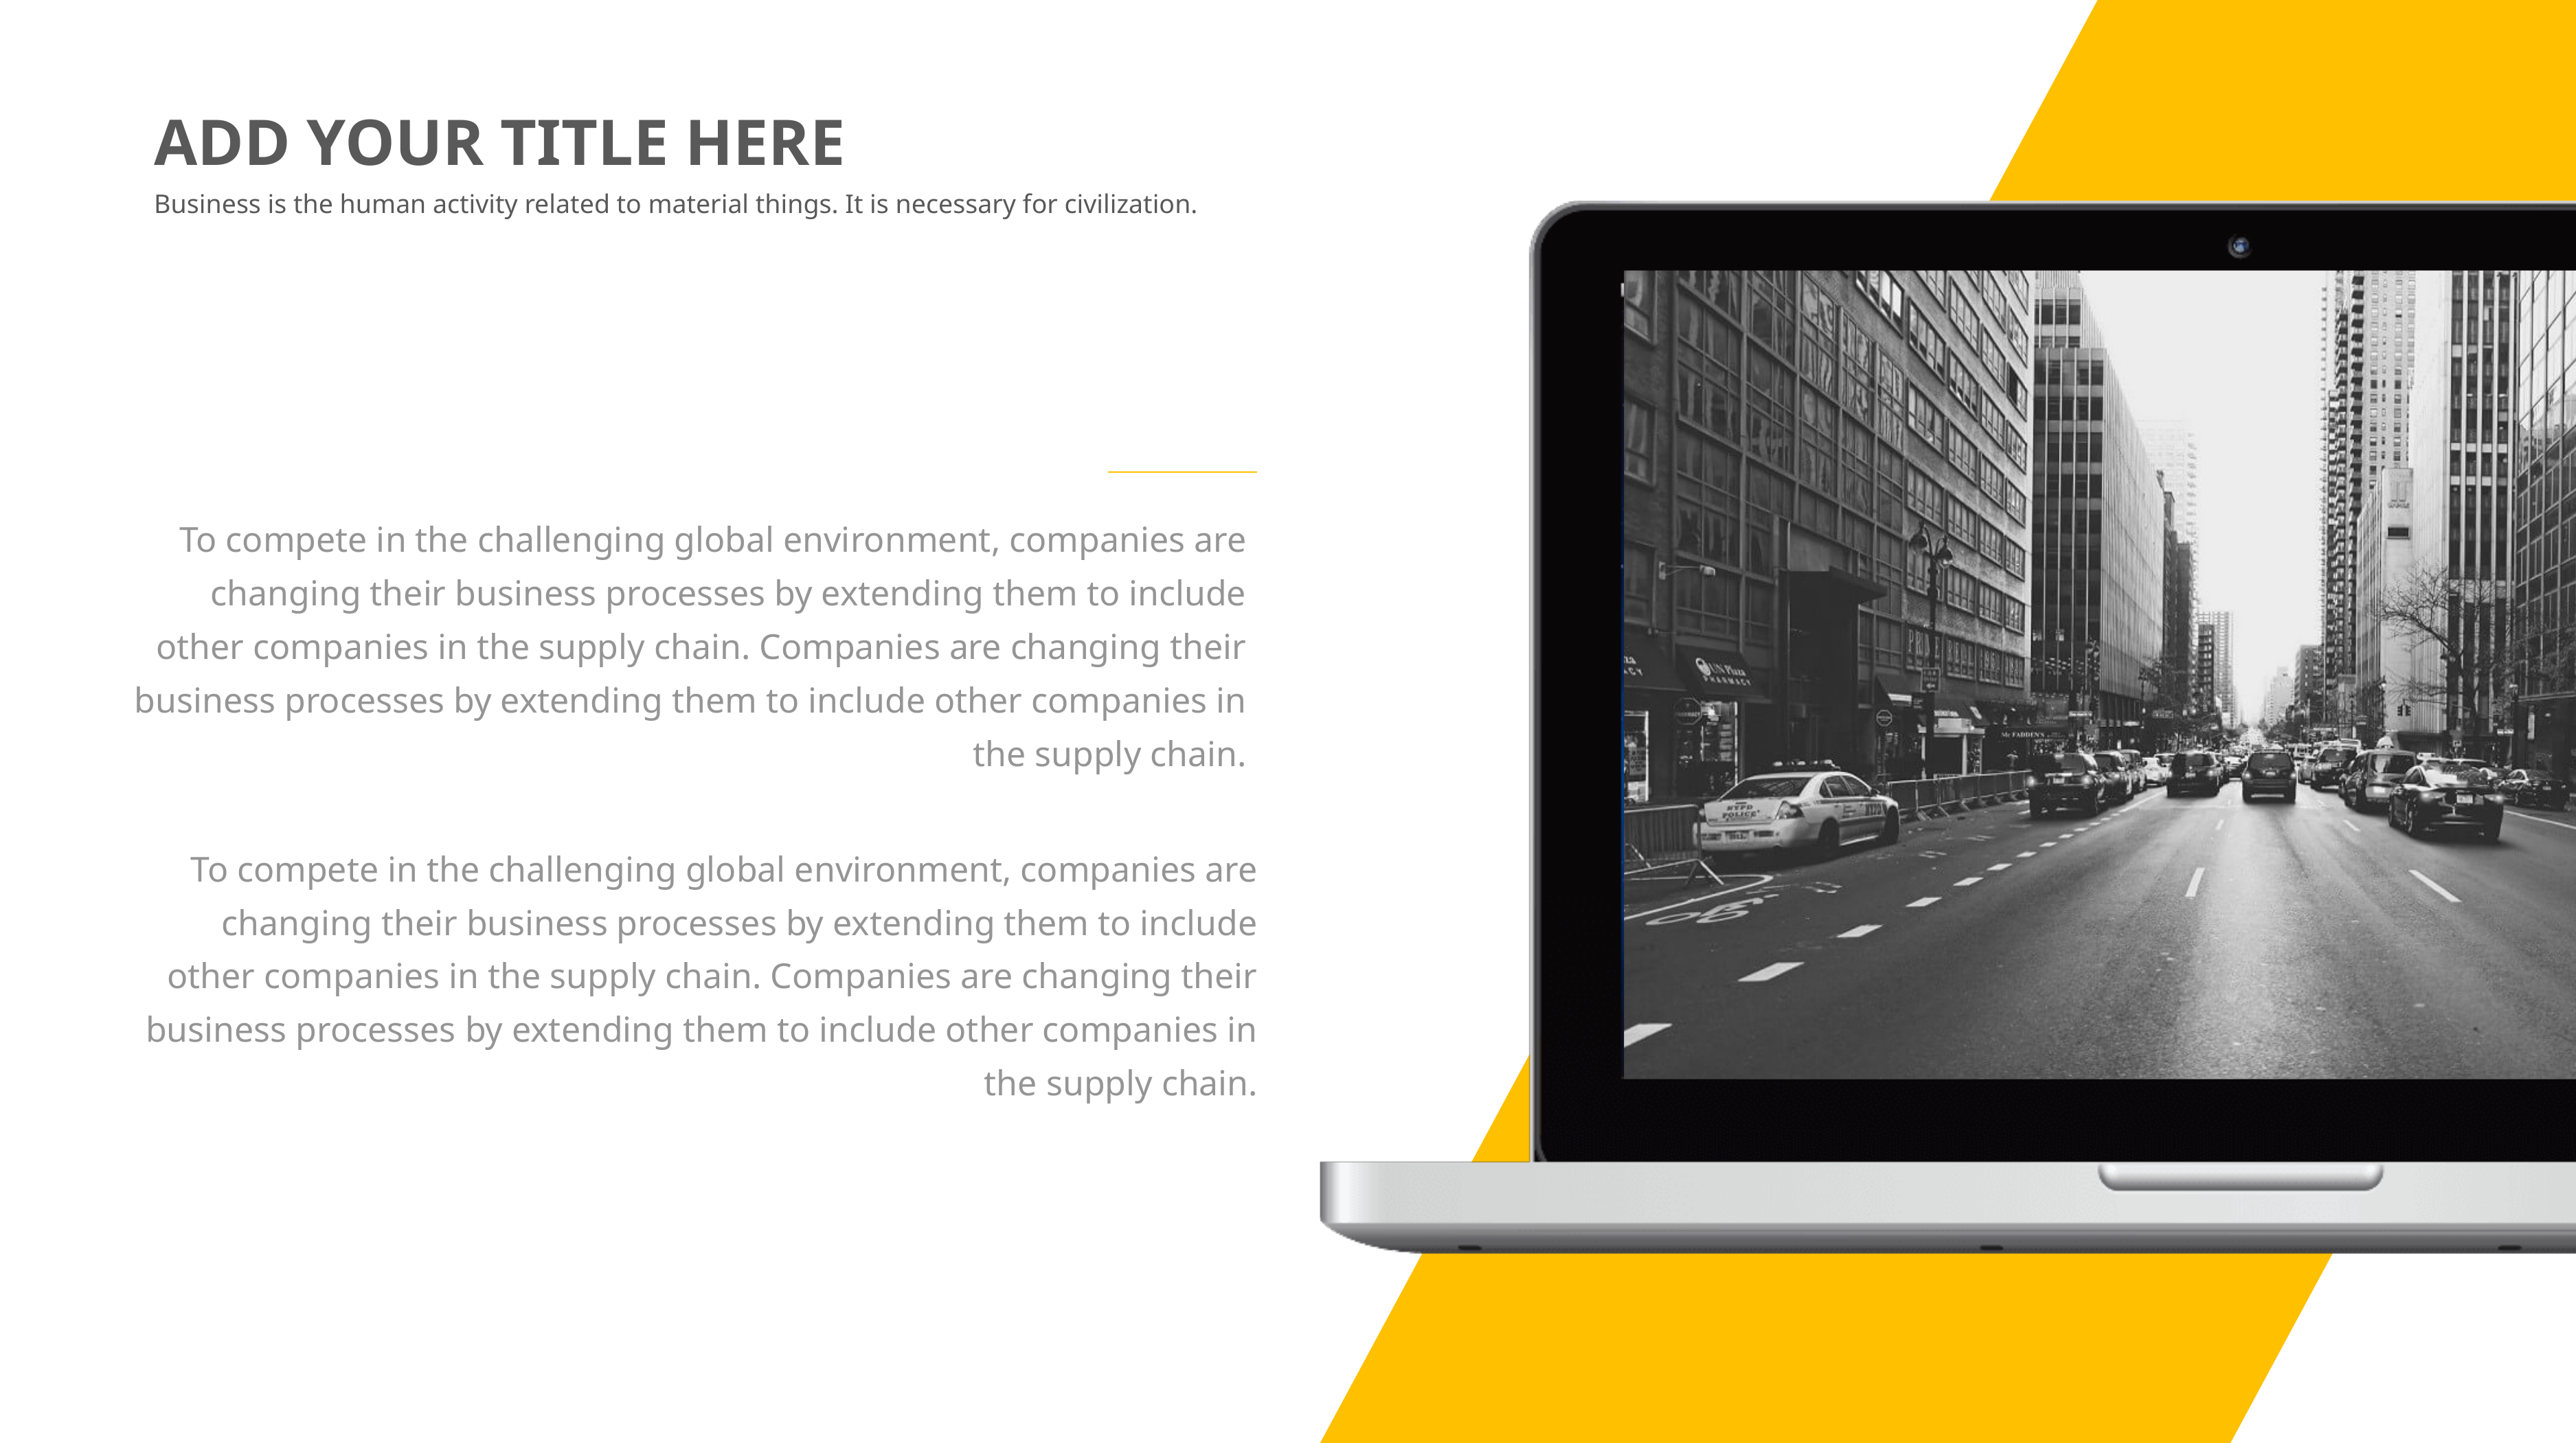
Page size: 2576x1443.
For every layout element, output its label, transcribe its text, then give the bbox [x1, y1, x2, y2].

text_box ADD YOUR TITLE HERE [144, 59, 1121, 166]
text_box Business is the human activity related to material things. It is necessary for civilization. [144, 166, 1257, 223]
text_box To compete in the challenging global environment, companies are changing their business processes by extending them to include other companies in the supply chain. Companies are changing their business processes by extending them to include other companies in the supply chain. [132, 829, 1269, 1108]
text_box To compete in the challenging global environment, companies are changing their business processes by extending them to include other companies in the supply chain. Companies are changing their business processes by extending them to include other companies in the supply chain. [121, 500, 1257, 779]
picture [1320, 200, 2576, 1254]
